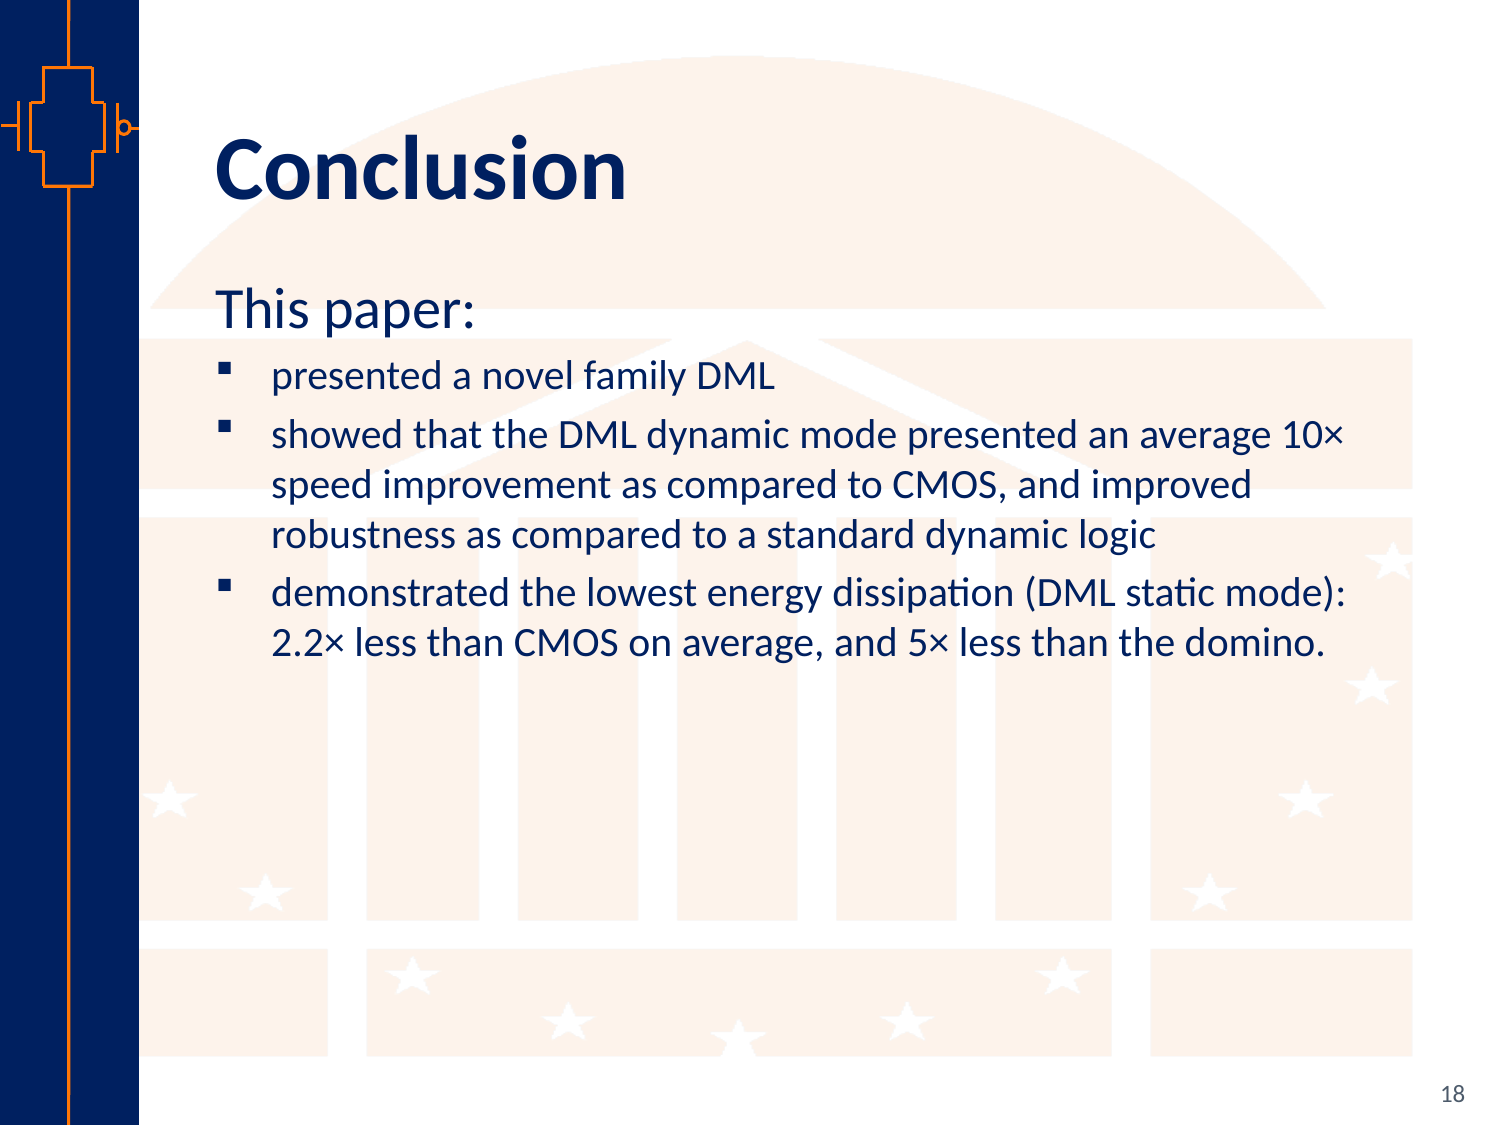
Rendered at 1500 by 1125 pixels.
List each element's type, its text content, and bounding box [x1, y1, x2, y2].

slide_number 18 [1425, 1062, 1488, 1123]
title Conclusion [200, 37, 1388, 225]
list This paper: presented a novel family DML showed that the DML dynamic mode presented an average 10× speed improvement as compared to CMOS, and improved robustness as compared to a standard dynamic logic demonstrated the lowest energy dissipation (DML static mode): 2.2× less than CMOS on average, and 5× less than the domino. [200, 262, 1425, 988]
